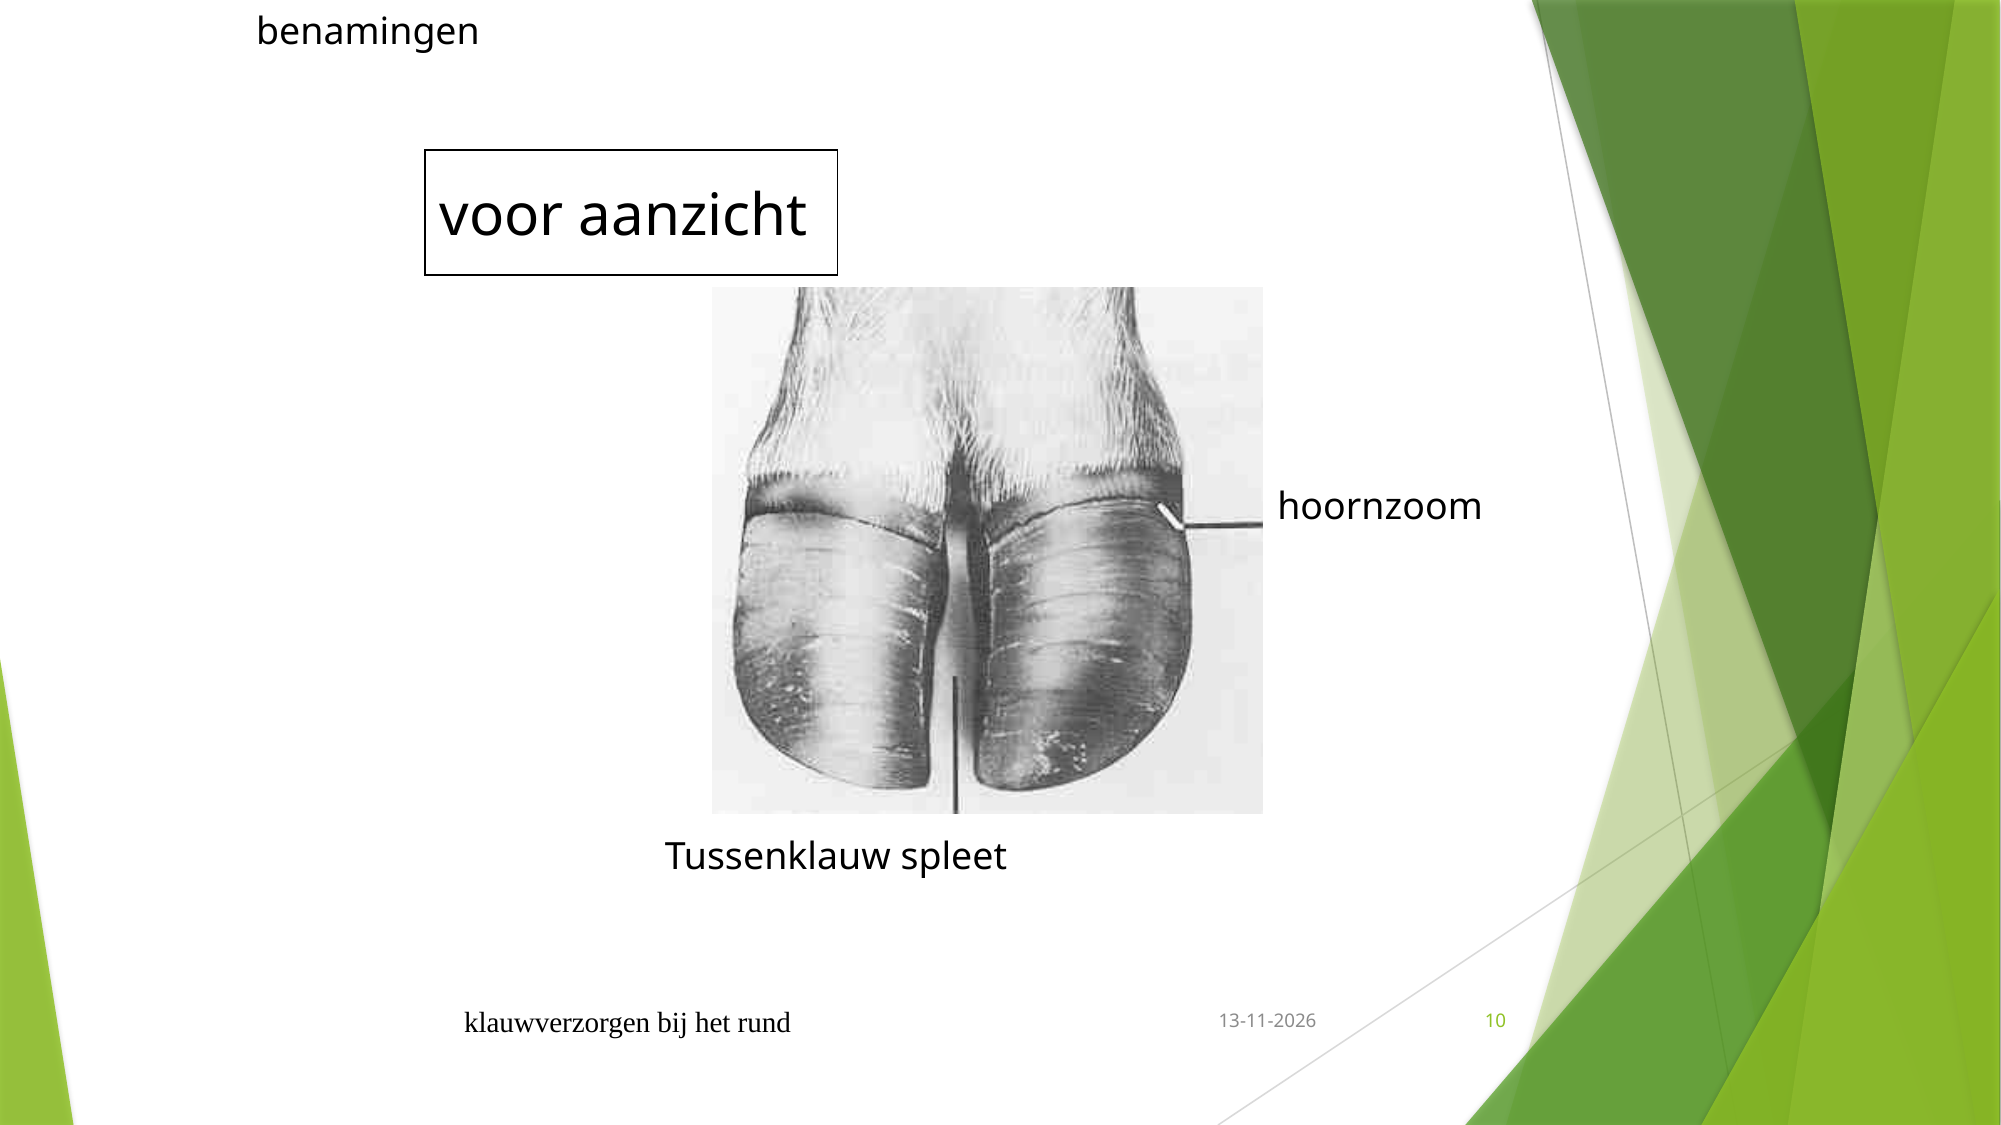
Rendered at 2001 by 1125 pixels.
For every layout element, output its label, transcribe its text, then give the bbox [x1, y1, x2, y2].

slide_number 10 [1409, 991, 1522, 1051]
text_box benamingen [241, 0, 495, 60]
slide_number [1181, 991, 1332, 1051]
picture [711, 287, 1263, 814]
text_box voor aanzicht [425, 149, 838, 275]
footer klauwverzorgen bij het rund [111, 991, 1145, 1051]
text_box hoornzoom [1266, 474, 1675, 535]
text_box Tussenklauw spleet [649, 824, 1263, 885]
